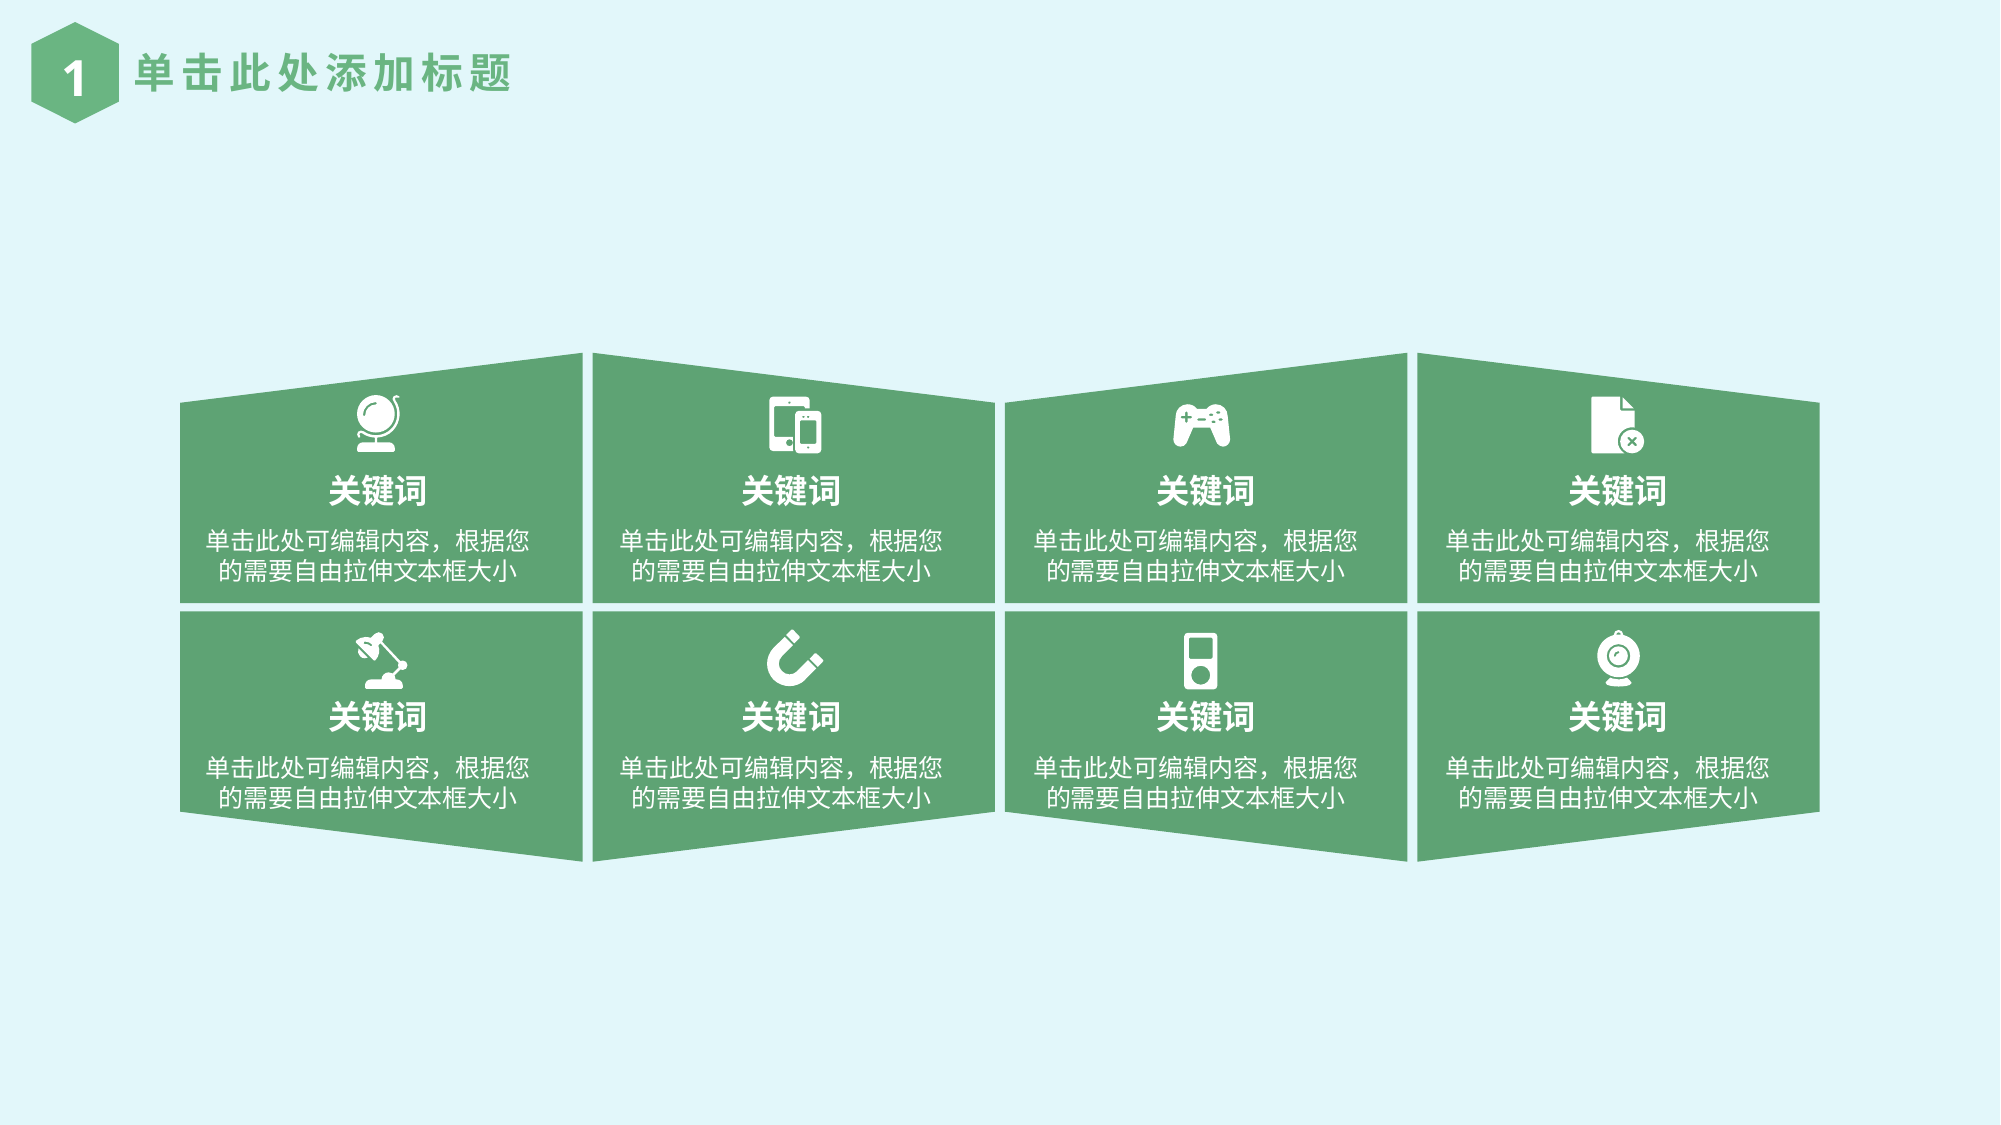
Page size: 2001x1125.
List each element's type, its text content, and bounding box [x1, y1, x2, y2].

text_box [599, 469, 984, 587]
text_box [769, 396, 822, 454]
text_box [599, 696, 984, 814]
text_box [186, 469, 570, 587]
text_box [767, 629, 824, 687]
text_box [355, 631, 408, 689]
text_box [1184, 632, 1218, 690]
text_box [1014, 469, 1398, 587]
text_box [1417, 611, 1820, 862]
text_box [1173, 404, 1231, 447]
text_box [53, 114, 97, 125]
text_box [1591, 396, 1645, 454]
text_box [30, 20, 118, 111]
text_box [1004, 611, 1408, 862]
text_box [592, 611, 995, 862]
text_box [186, 696, 570, 814]
text_box [1004, 352, 1408, 604]
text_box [357, 394, 402, 452]
text_box [1417, 352, 1820, 604]
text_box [1426, 469, 1811, 587]
text_box [180, 611, 583, 862]
text_box [180, 352, 583, 604]
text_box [1426, 696, 1811, 814]
text_box [592, 352, 995, 604]
text_box 单击此处添加标题 [118, 39, 570, 105]
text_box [1597, 629, 1640, 687]
text_box 1 [46, 39, 104, 114]
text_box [1014, 696, 1398, 814]
